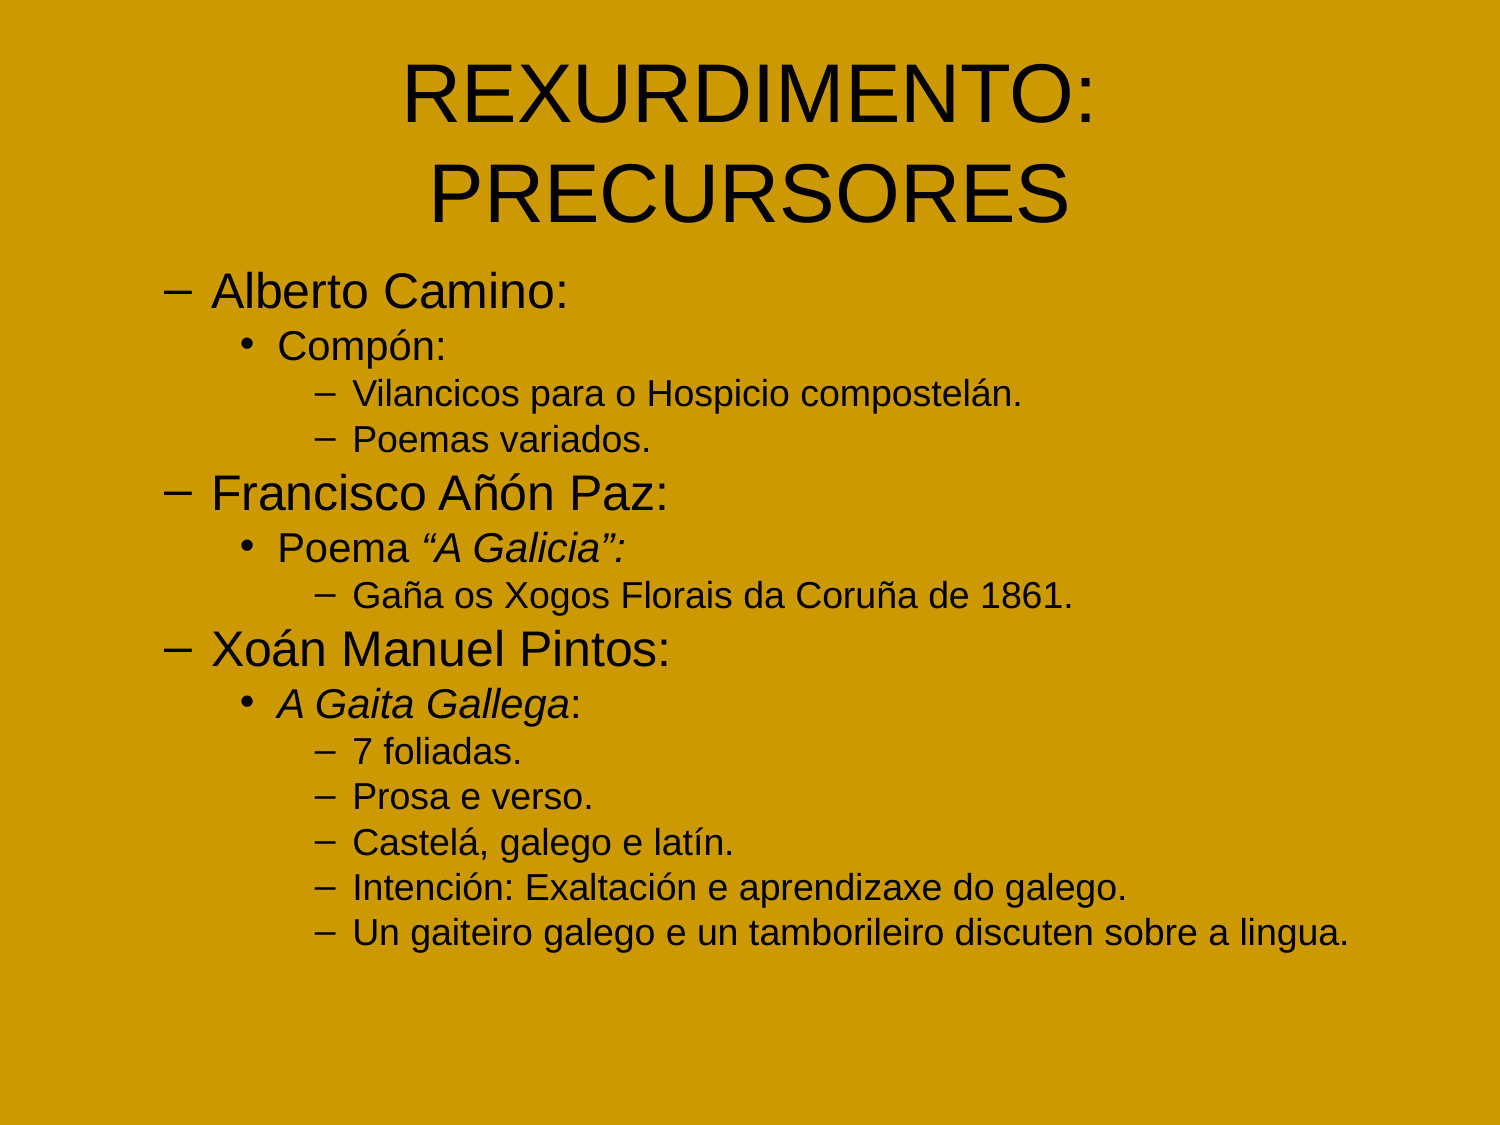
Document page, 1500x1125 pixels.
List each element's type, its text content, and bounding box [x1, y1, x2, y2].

title REXURDIMENTO: PRECURSORES [74, 30, 1426, 247]
list Alberto Camino: Compón: Vilancicos para o Hospicio compostelán. Poemas variados. Francisco Añón Paz: Poema “A Galicia”: Gaña os Xogos Florais da Coruña de 1861. Xoán Manuel Pintos: A Gaita Gallega: 7 foliadas. Prosa e verso. Castelá, galego e latín. Intención: Exaltación e aprendizaxe do galego. Un gaiteiro galego e un tamborileiro discuten sobre a lingua. [74, 262, 1426, 1006]
